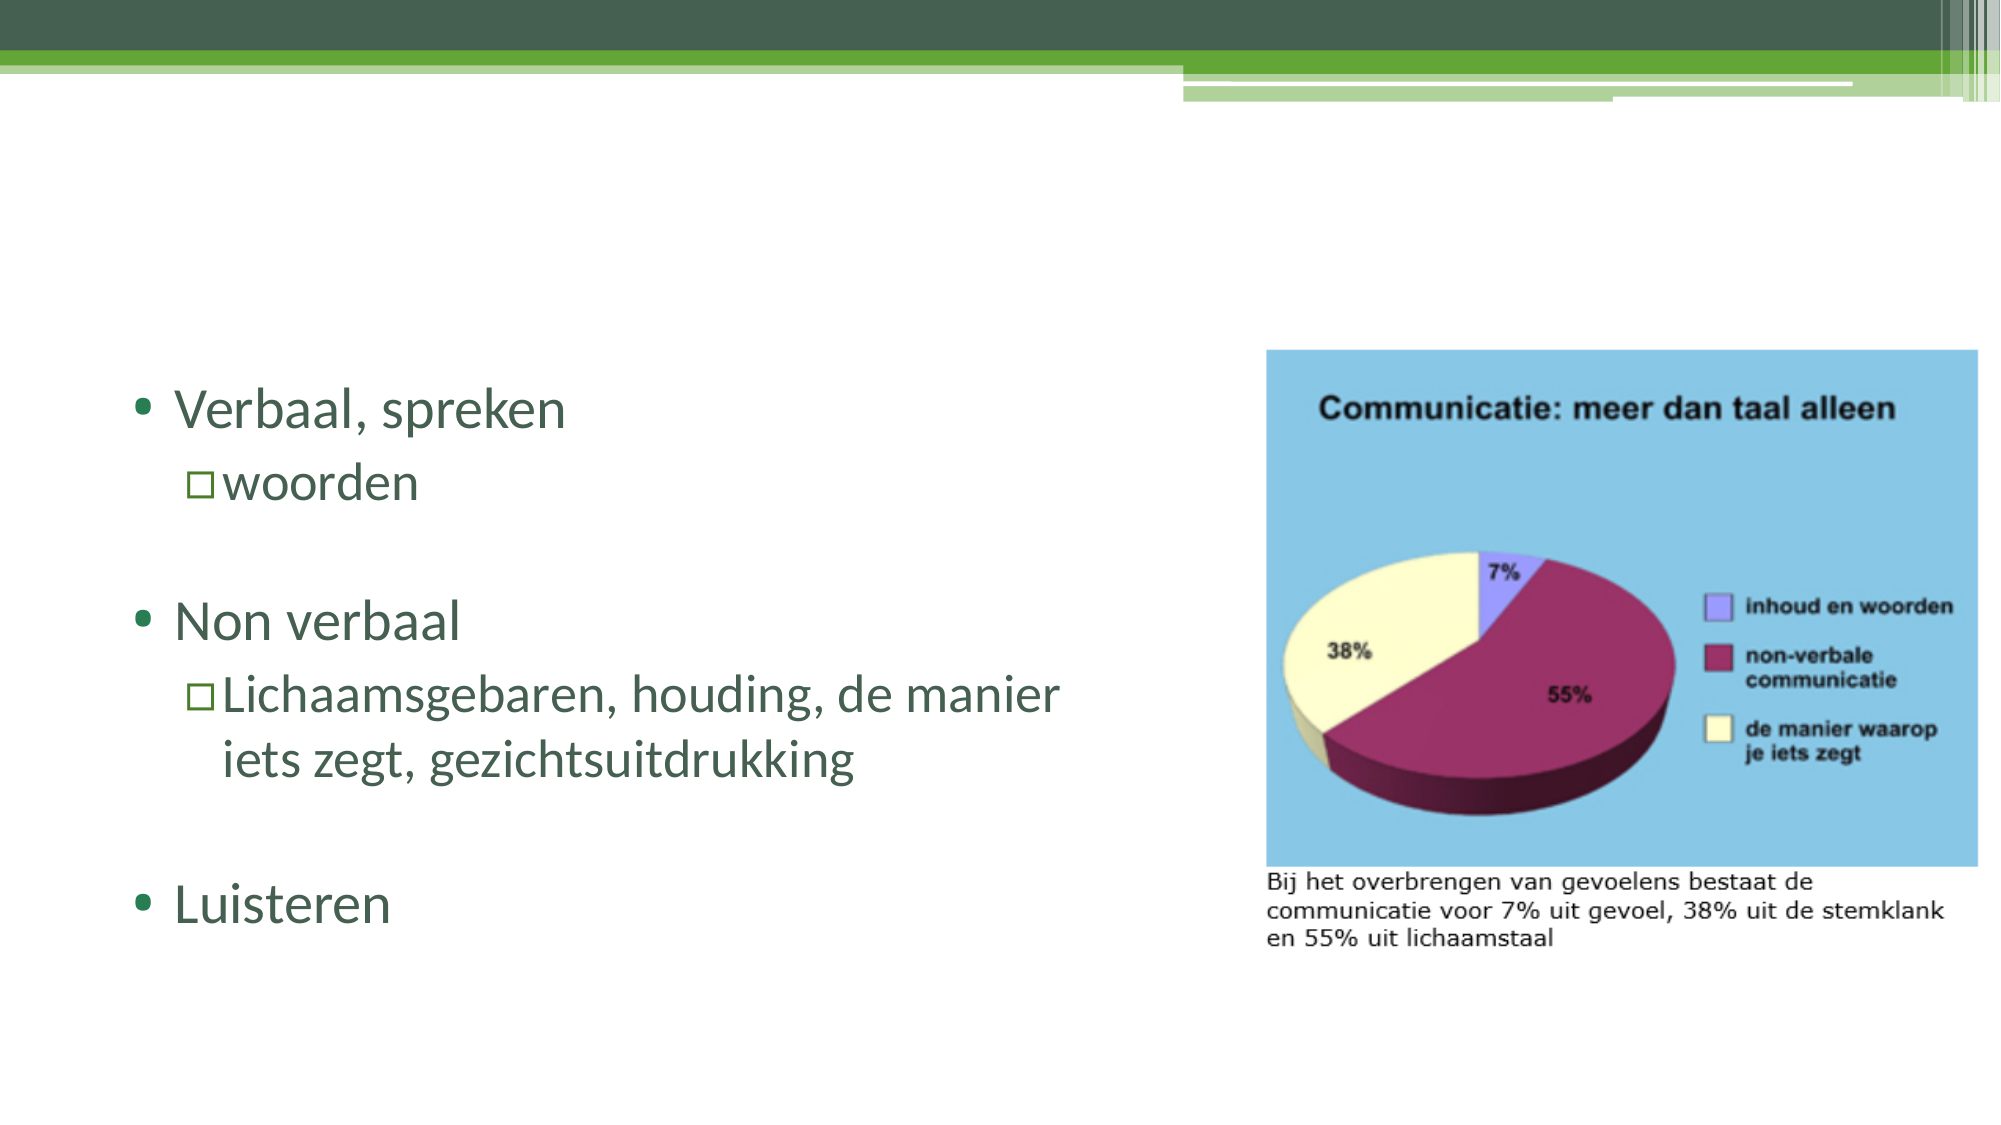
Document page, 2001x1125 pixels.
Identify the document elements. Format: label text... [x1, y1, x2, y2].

list Verbaal, spreken woorden Non verbaal Lichaamsgebaren, houding, de manier waarop je iets zegt, gezichtsuitdrukking Luisteren [99, 362, 1900, 1079]
picture [1262, 344, 1983, 958]
